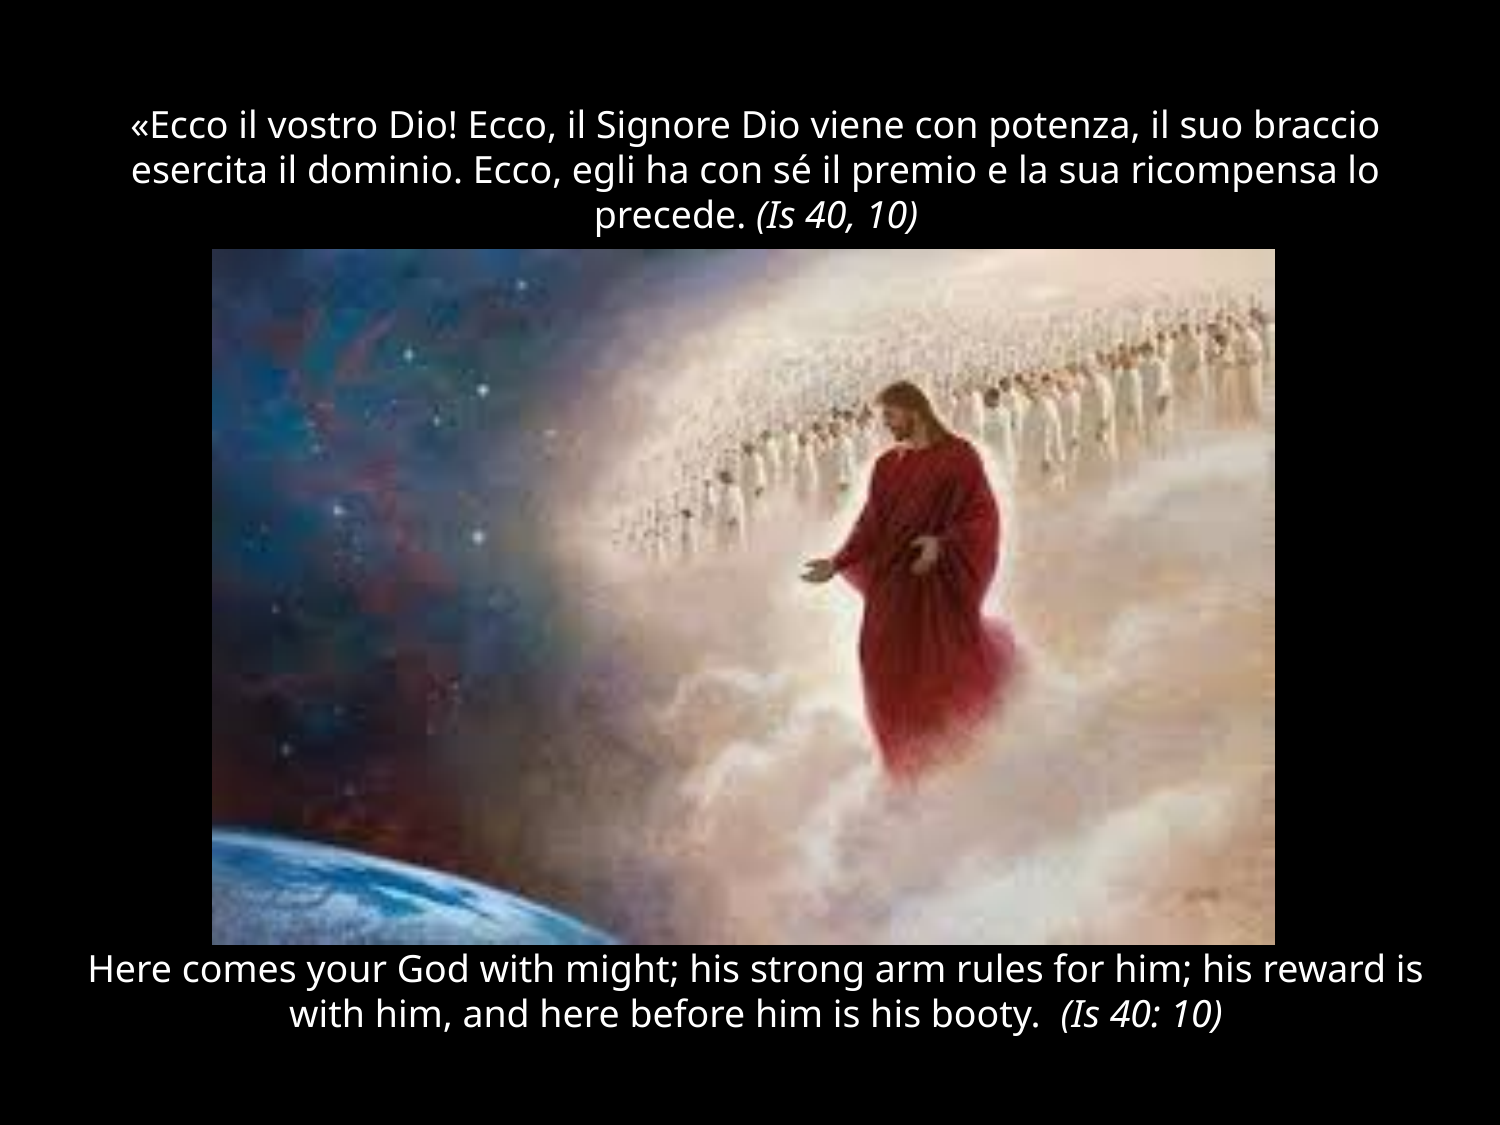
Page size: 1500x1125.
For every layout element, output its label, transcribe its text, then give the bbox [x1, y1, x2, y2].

title «Ecco il vostro Dio! Ecco, il Signore Dio viene con potenza, il suo braccio esercita il dominio. Ecco, egli ha con sé il premio e la sua ricompensa lo precede. (Is 40, 10) [50, 75, 1463, 263]
picture [212, 249, 1275, 945]
text_box Here comes your God with might; his strong arm rules for him; his reward is with him, and here before him is his booty. (Is 40: 10) [49, 937, 1463, 1043]
